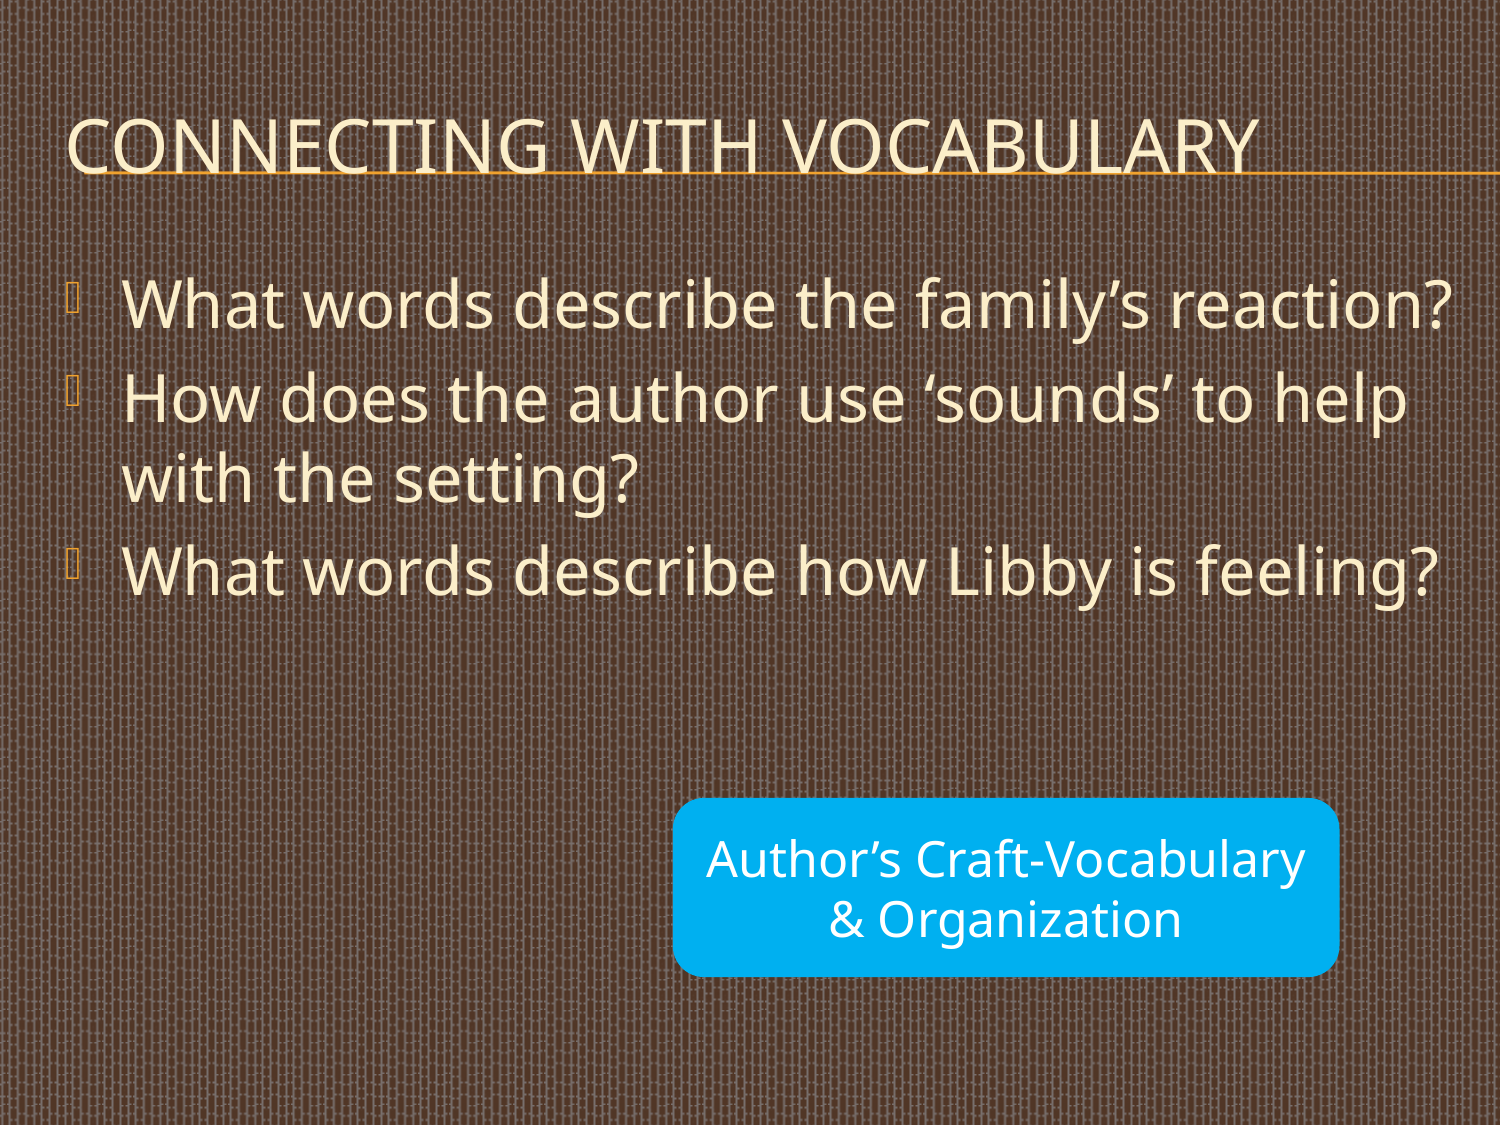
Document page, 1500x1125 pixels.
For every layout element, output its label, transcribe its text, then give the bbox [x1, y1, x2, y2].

list What words describe the family’s reaction? How does the author use ‘sounds’ to help with the setting? What words describe how Libby is feeling? [50, 254, 1475, 998]
text_box Author’s Craft-Vocabulary & Organization [672, 797, 1340, 978]
title Connecting with vocabulary [50, 75, 1475, 213]
